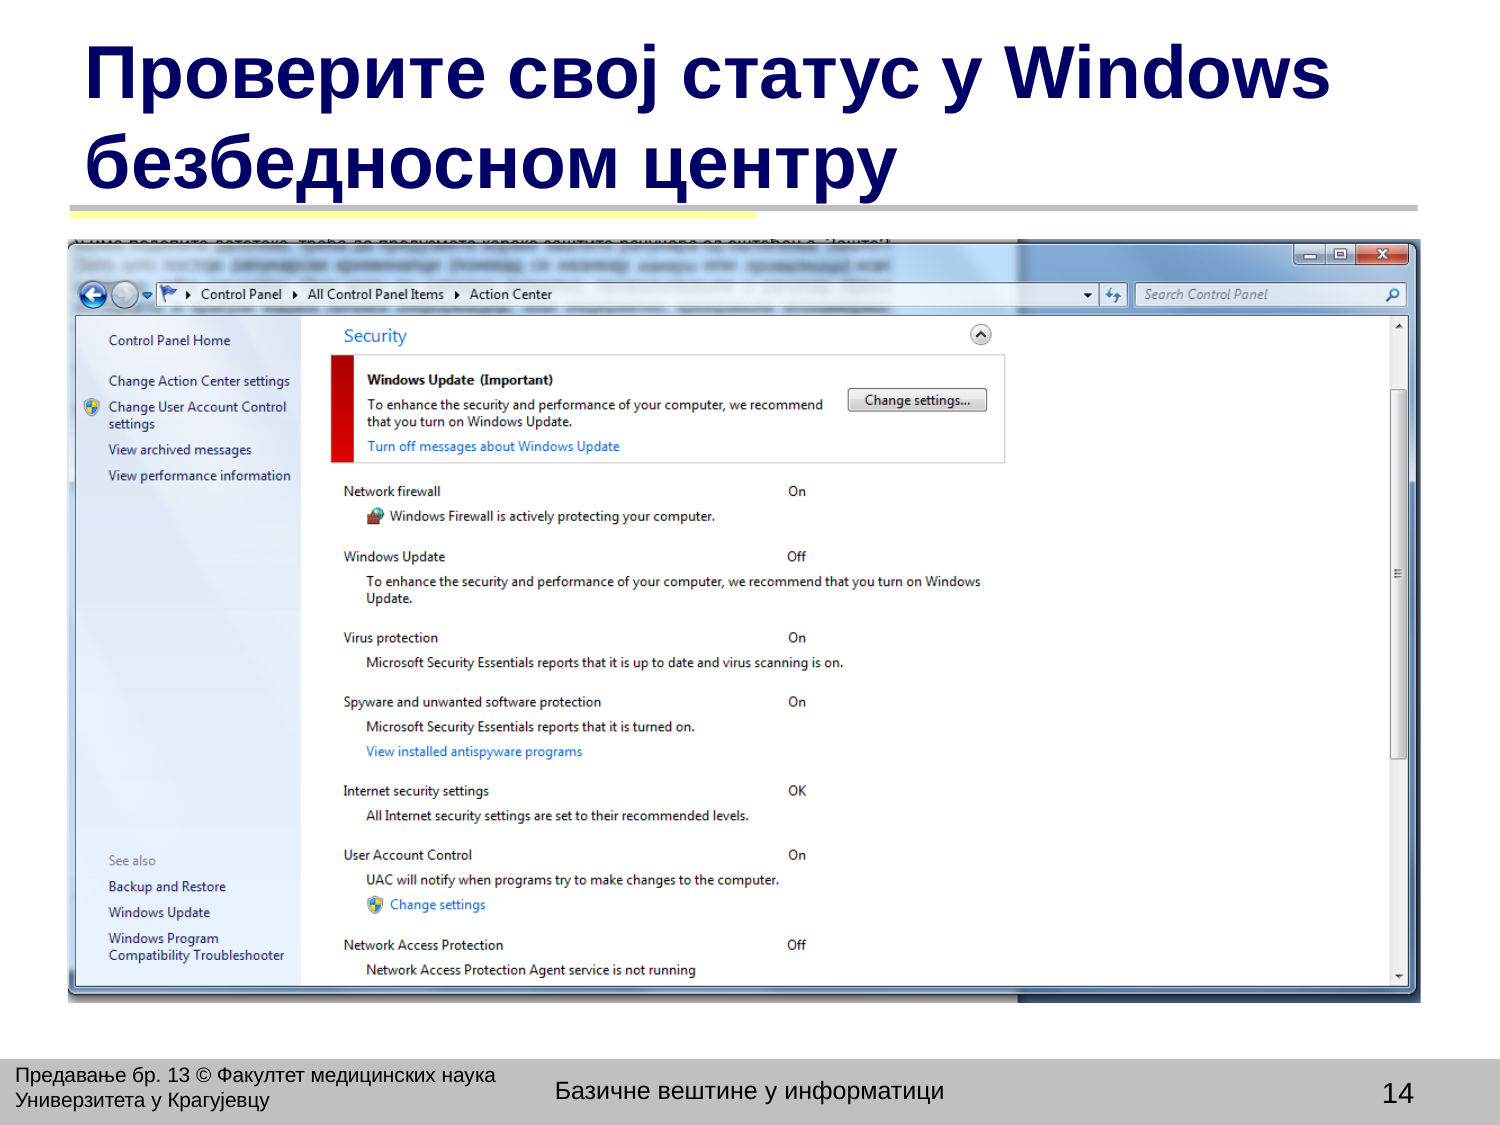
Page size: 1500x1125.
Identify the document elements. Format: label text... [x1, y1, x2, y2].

title Проверите свој статус у Windows безбедносном центру [69, 19, 1426, 208]
footer Базичне вештине у информатици [512, 1066, 988, 1125]
slide_number 14 [1079, 1066, 1430, 1125]
slide_number Предавање бр. 13 © Факултет медицинских наука Универзитета у Крагујевцу [0, 1053, 617, 1108]
picture [67, 238, 1422, 1003]
